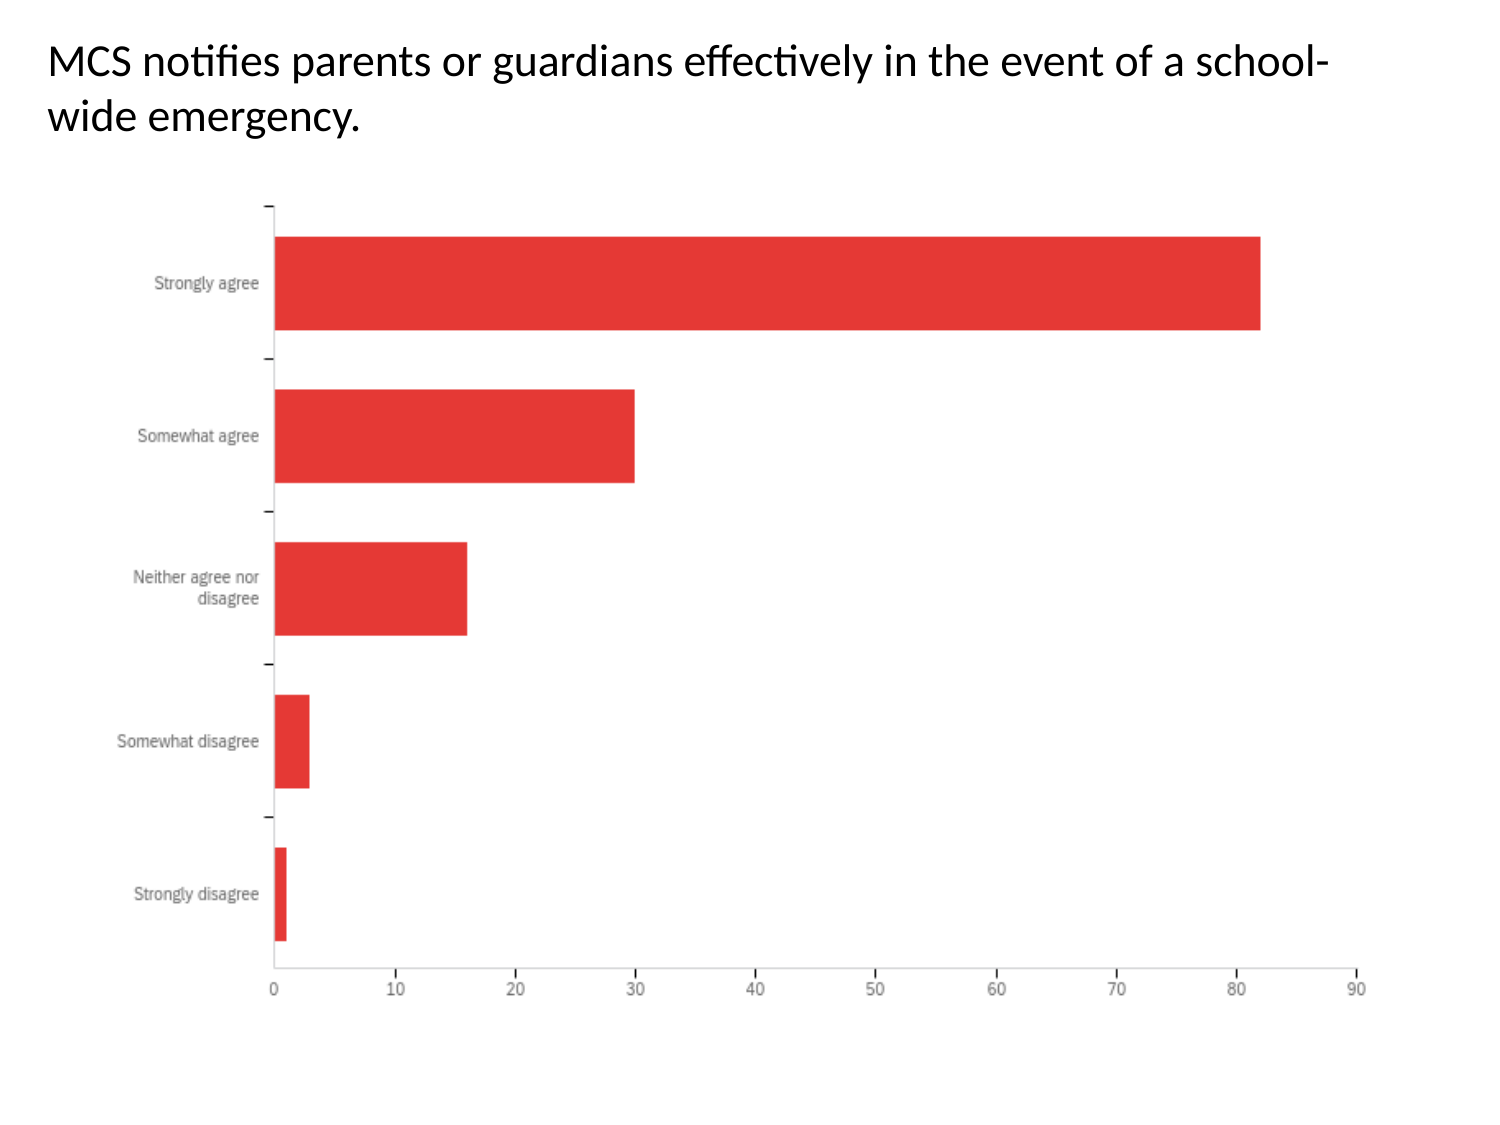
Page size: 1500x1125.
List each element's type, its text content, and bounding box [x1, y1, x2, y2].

picture [93, 196, 1407, 1018]
text_box MCS notifies parents or guardians effectively in the event of a school-wide emergency. [32, 22, 1383, 84]
